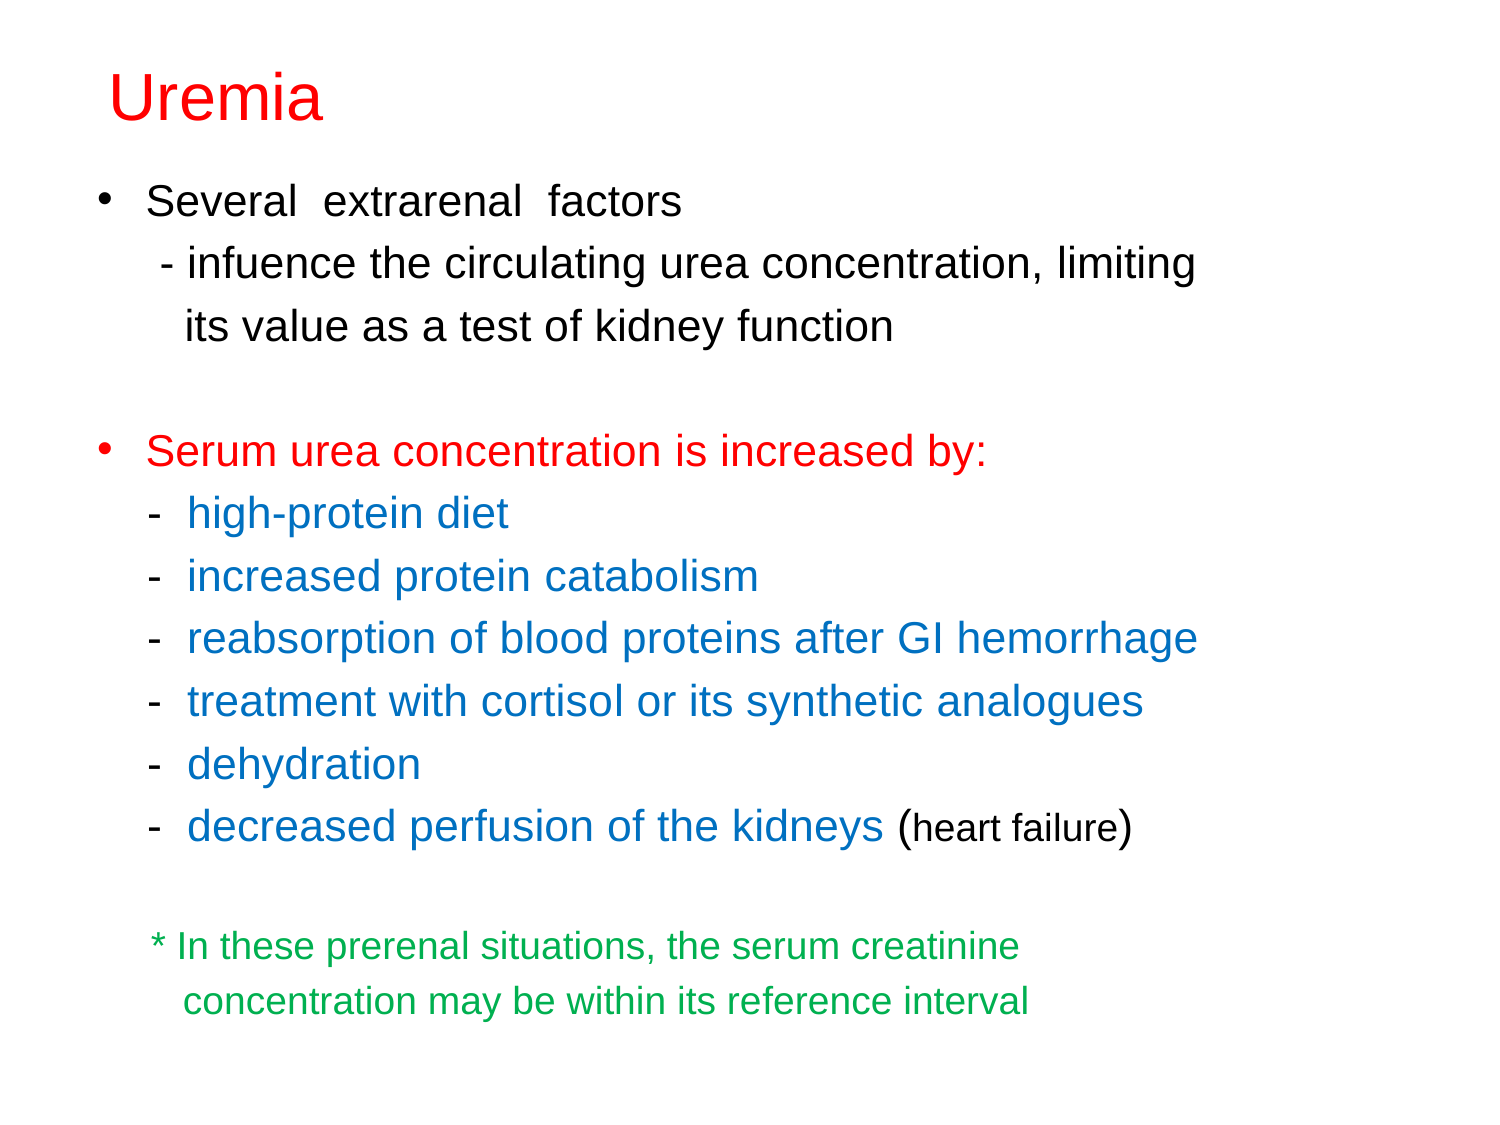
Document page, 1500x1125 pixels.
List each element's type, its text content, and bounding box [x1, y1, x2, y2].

list Several extrarenal factors - infuence the circulating urea concentration, limiting its value as a test of kidney function Serum urea concentration is increased by: - high-protein diet - increased protein catabolism - reabsorption of blood proteins after GI hemorrhage - treatment with cortisol or its synthetic analogues - dehydration - decreased perfusion of the kidneys (heart failure) * In these prerenal situations, the serum creatinine concentration may be within its reference interval [82, 164, 1432, 1041]
title Uremia [93, 0, 1444, 188]
